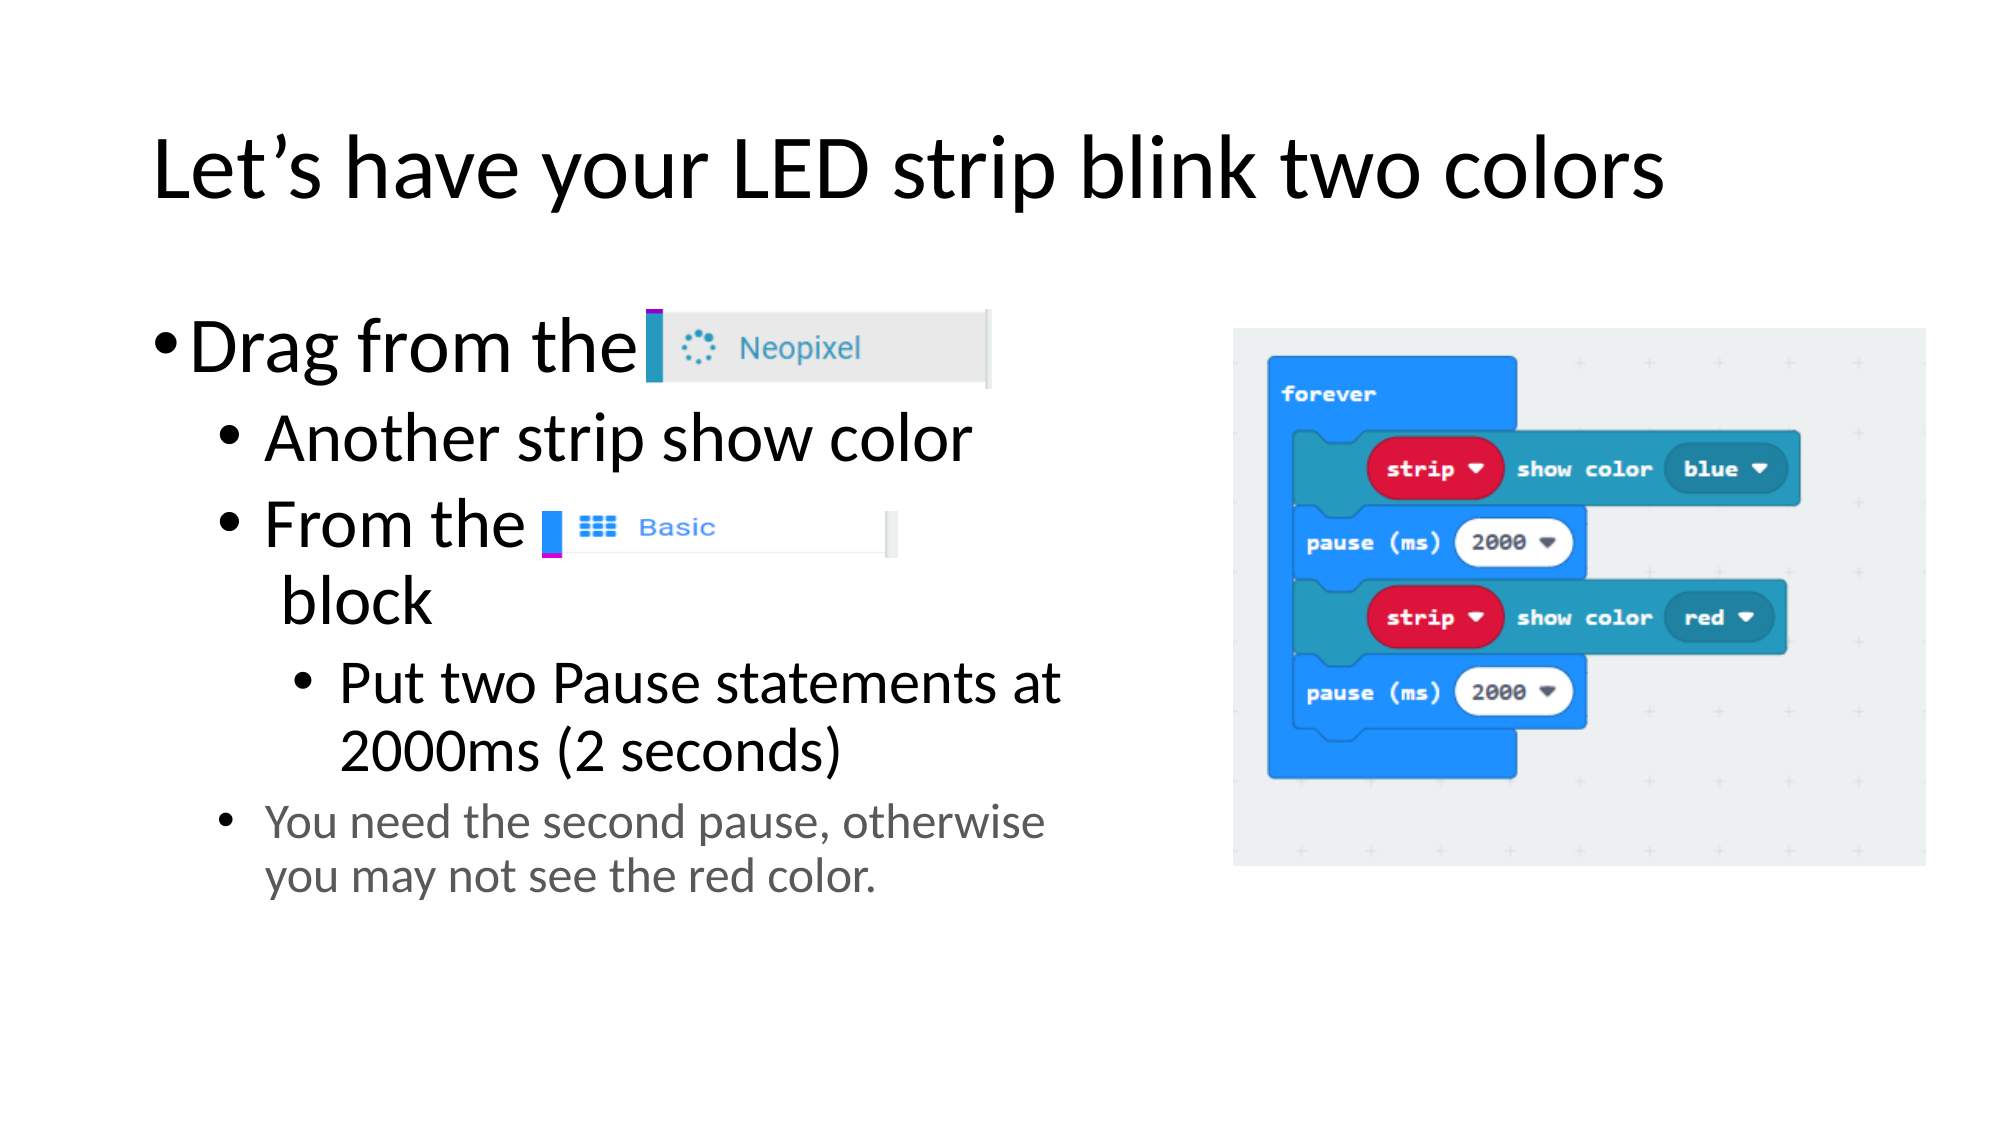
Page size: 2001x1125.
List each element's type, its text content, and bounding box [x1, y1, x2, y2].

picture [542, 511, 898, 558]
picture [1232, 328, 1926, 867]
title Let’s have your LED strip blink two colors [137, 59, 1863, 278]
list Drag from the Another strip show color From the block Put two Pause statements at 2000ms (2 seconds) You need the second pause, otherwise you may not see the red color. [137, 296, 1101, 1011]
picture [645, 309, 992, 390]
